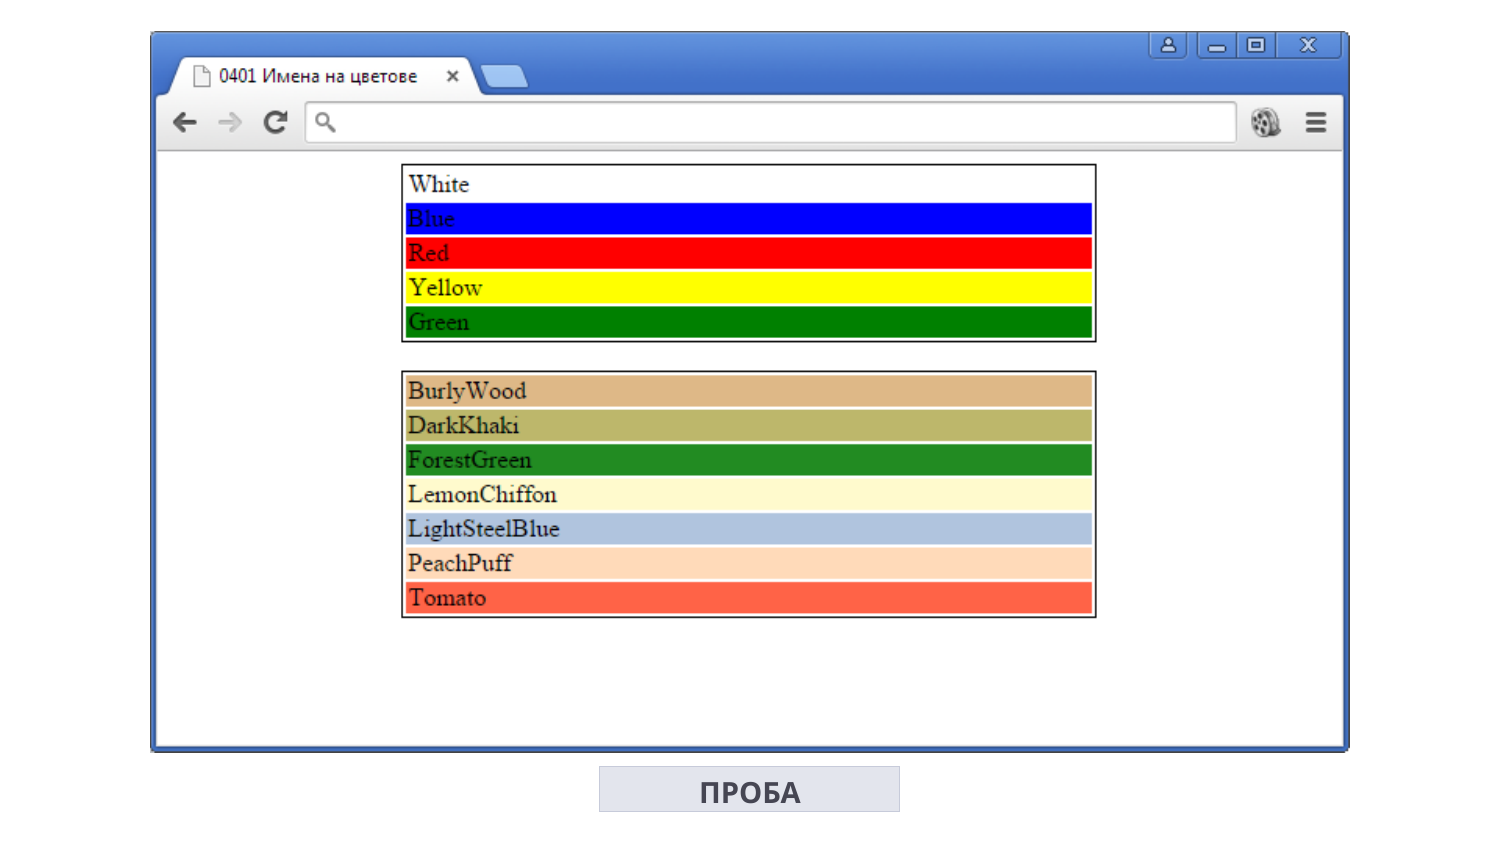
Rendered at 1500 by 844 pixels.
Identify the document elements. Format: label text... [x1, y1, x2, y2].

picture [149, 31, 1351, 753]
text_box ПРОБА [599, 766, 900, 812]
